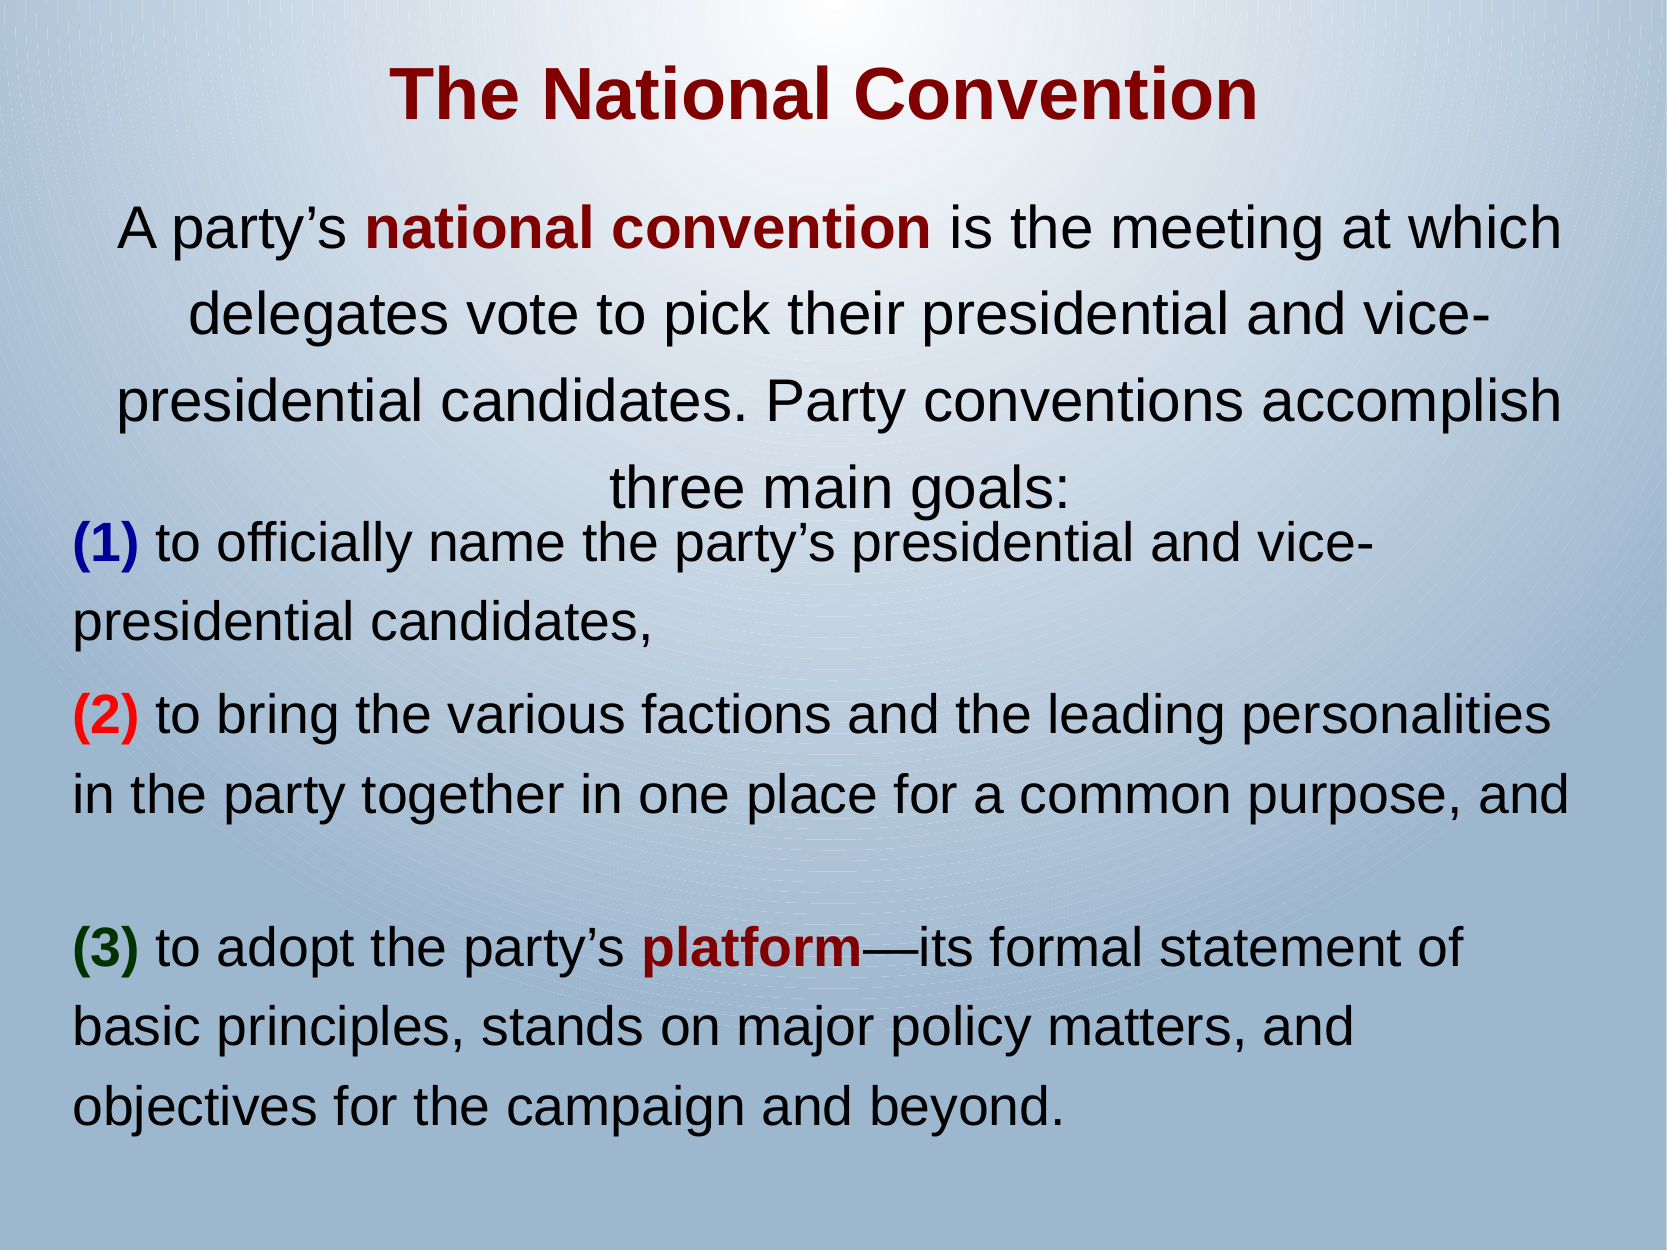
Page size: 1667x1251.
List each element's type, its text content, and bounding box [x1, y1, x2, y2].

text_box A party’s national convention is the meeting at which delegates vote to pick their presidential and vice-presidential candidates. Party conventions accomplish three main goals: [66, 167, 1615, 399]
title The National Convention [72, 8, 1580, 167]
text_box (1) to officially name the party’s presidential and vice-presidential candidates, [65, 486, 1615, 719]
text_box (3) to adopt the party’s platform—its formal statement of basic principles, stands on major policy matters, and objectives for the campaign and beyond. [65, 892, 1615, 1124]
list (2) to bring the various factions and the leading personalities in the party together in one place for a common purpose, and [65, 719, 1615, 891]
